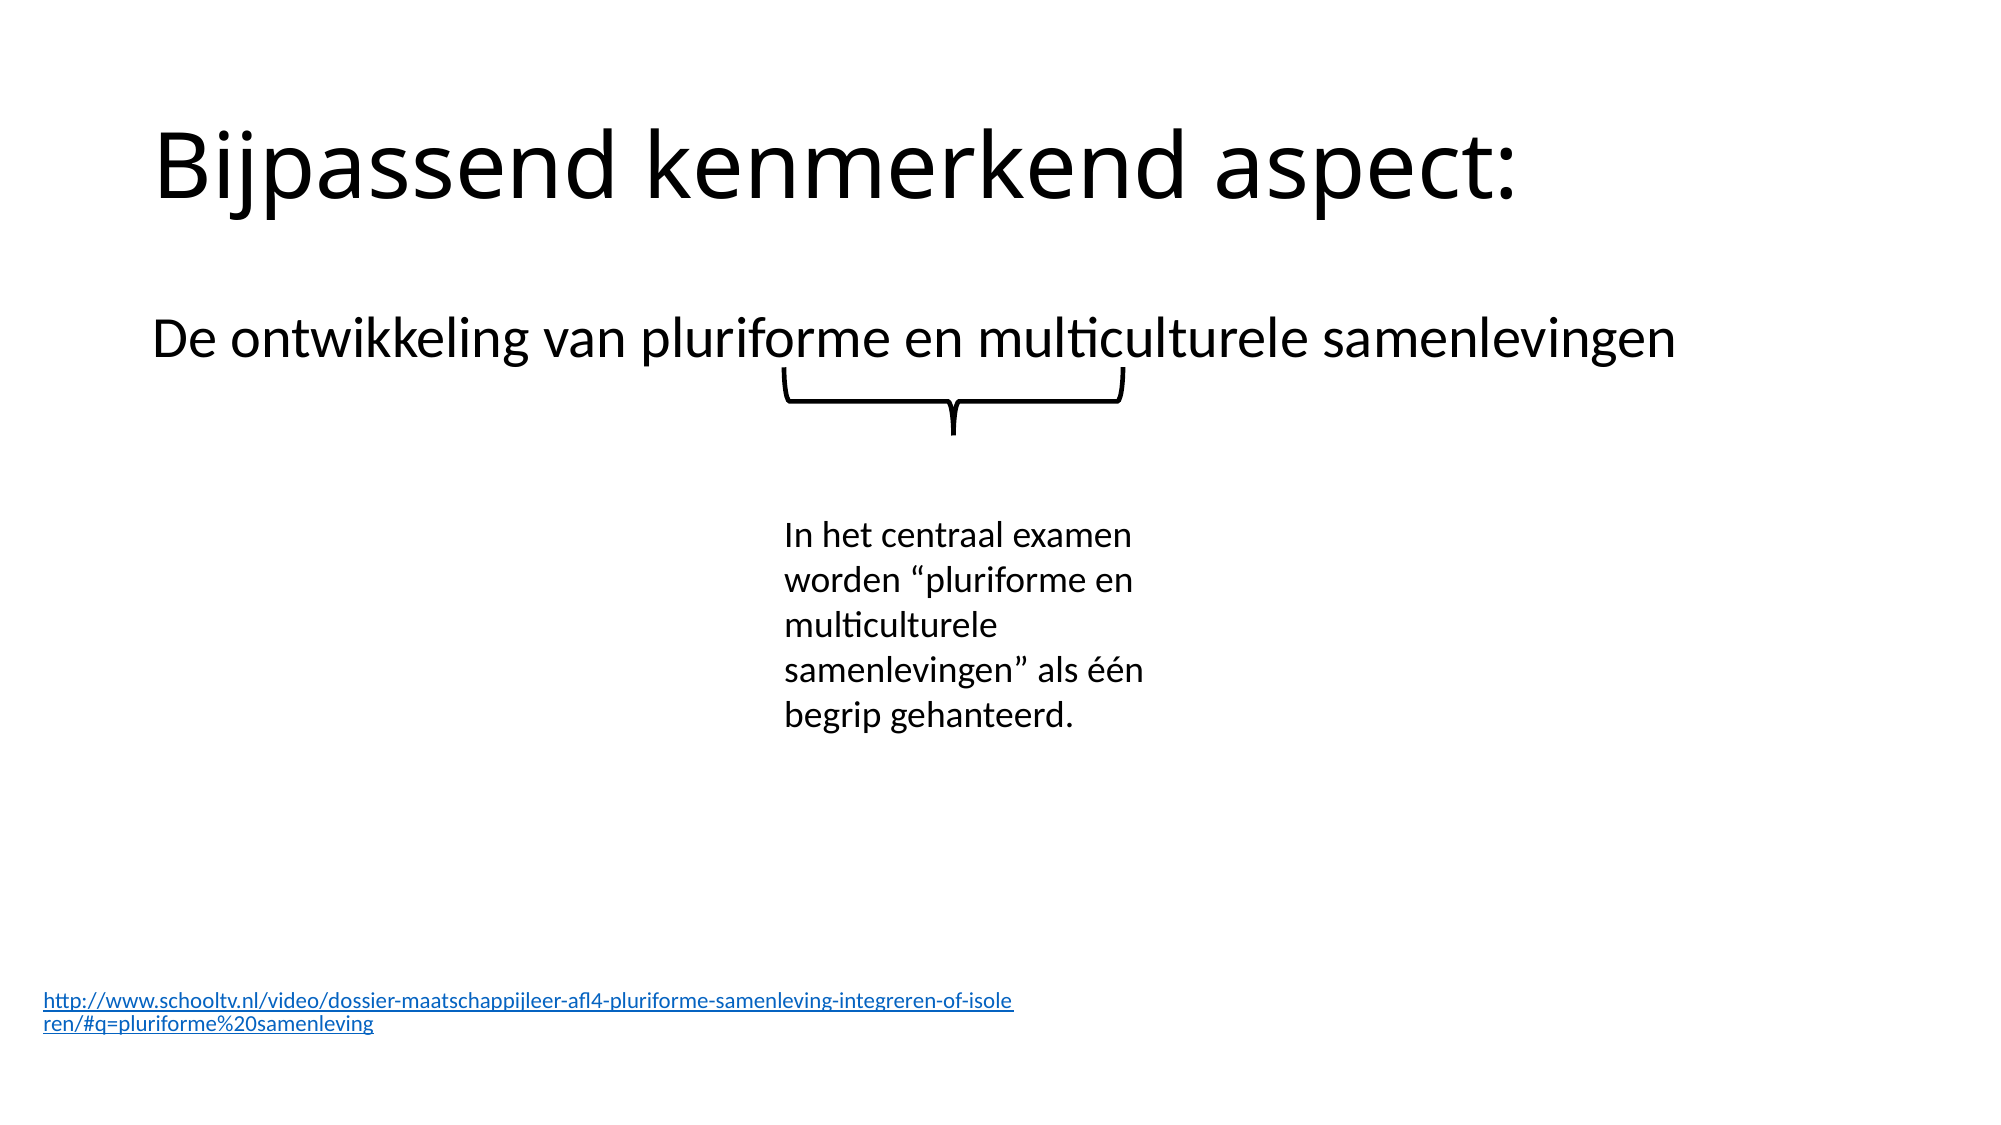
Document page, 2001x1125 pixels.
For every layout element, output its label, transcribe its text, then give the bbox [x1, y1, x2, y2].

text_box In het centraal examen worden “pluriforme en multiculturele samenlevingen” als één begrip gehanteerd. [769, 503, 1169, 743]
text_box http://www.schooltv.nl/video/dossier-maatschappijleer-afl4-pluriforme-samenleving-integreren-of-isoleren/#q=pluriforme%20samenleving [28, 977, 1029, 1021]
text_box [783, 367, 1124, 436]
list De ontwikkeling van pluriforme en multiculturele samenlevingen [137, 299, 1863, 1014]
title Bijpassend kenmerkend aspect: [137, 59, 1863, 278]
